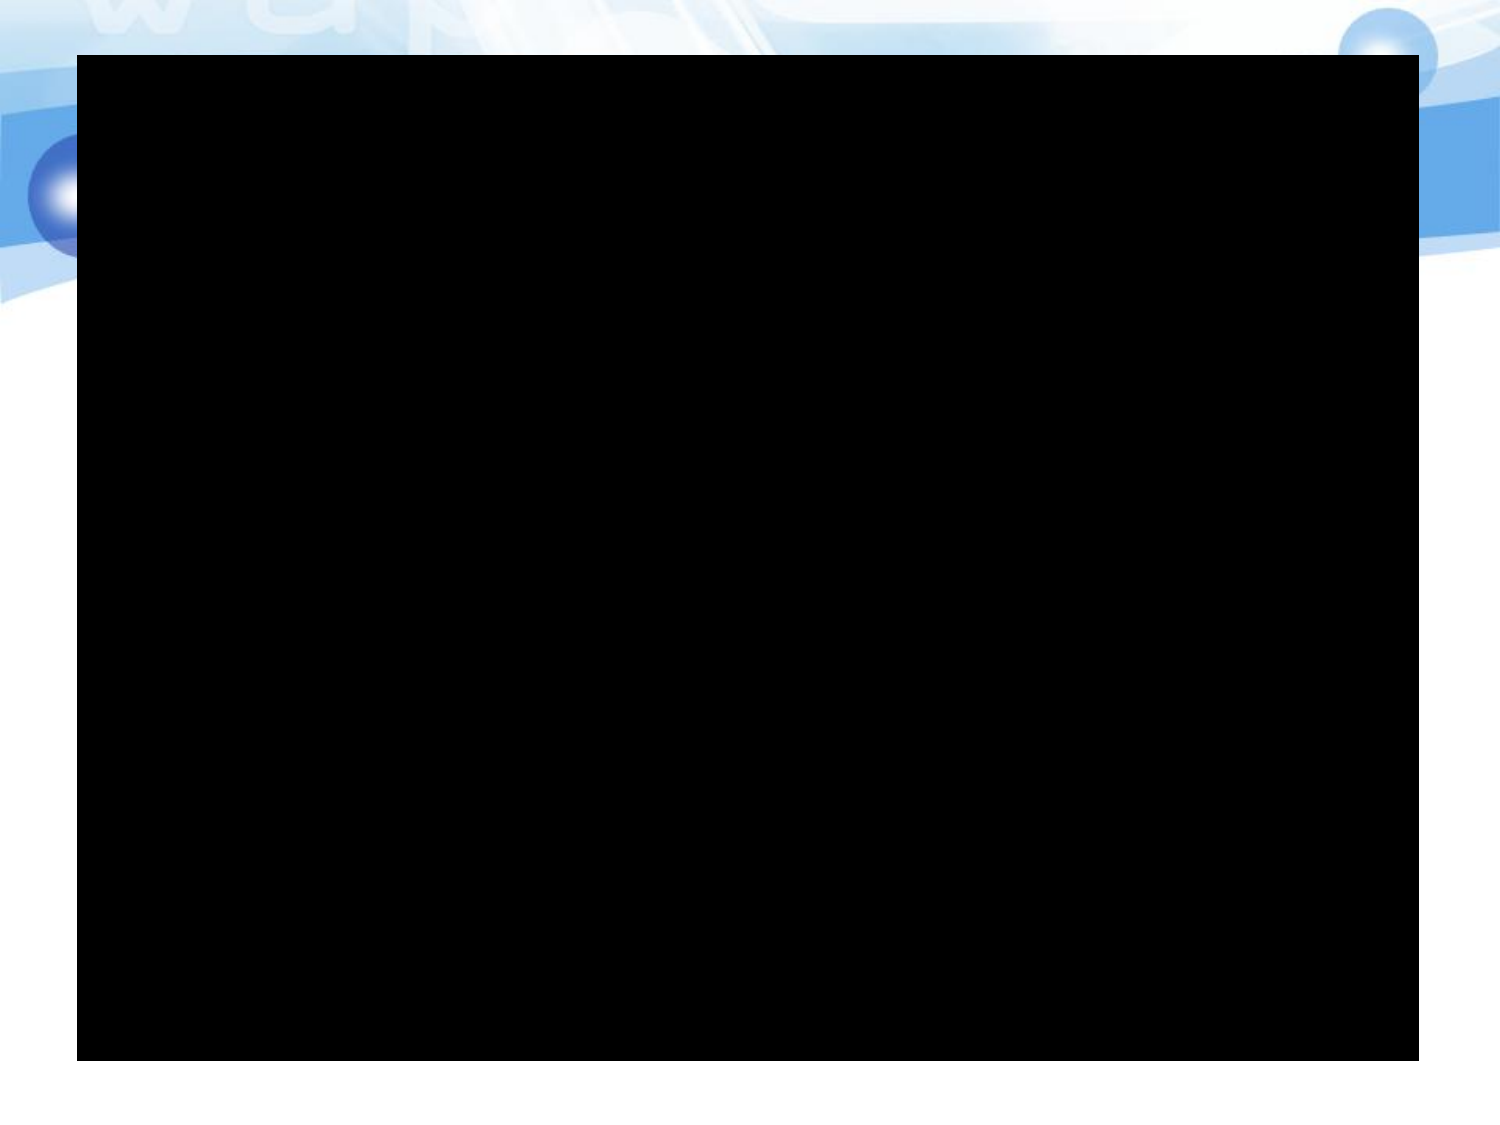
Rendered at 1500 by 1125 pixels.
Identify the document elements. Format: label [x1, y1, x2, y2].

list [76, 54, 1420, 1062]
picture [0, 0, 1500, 1125]
